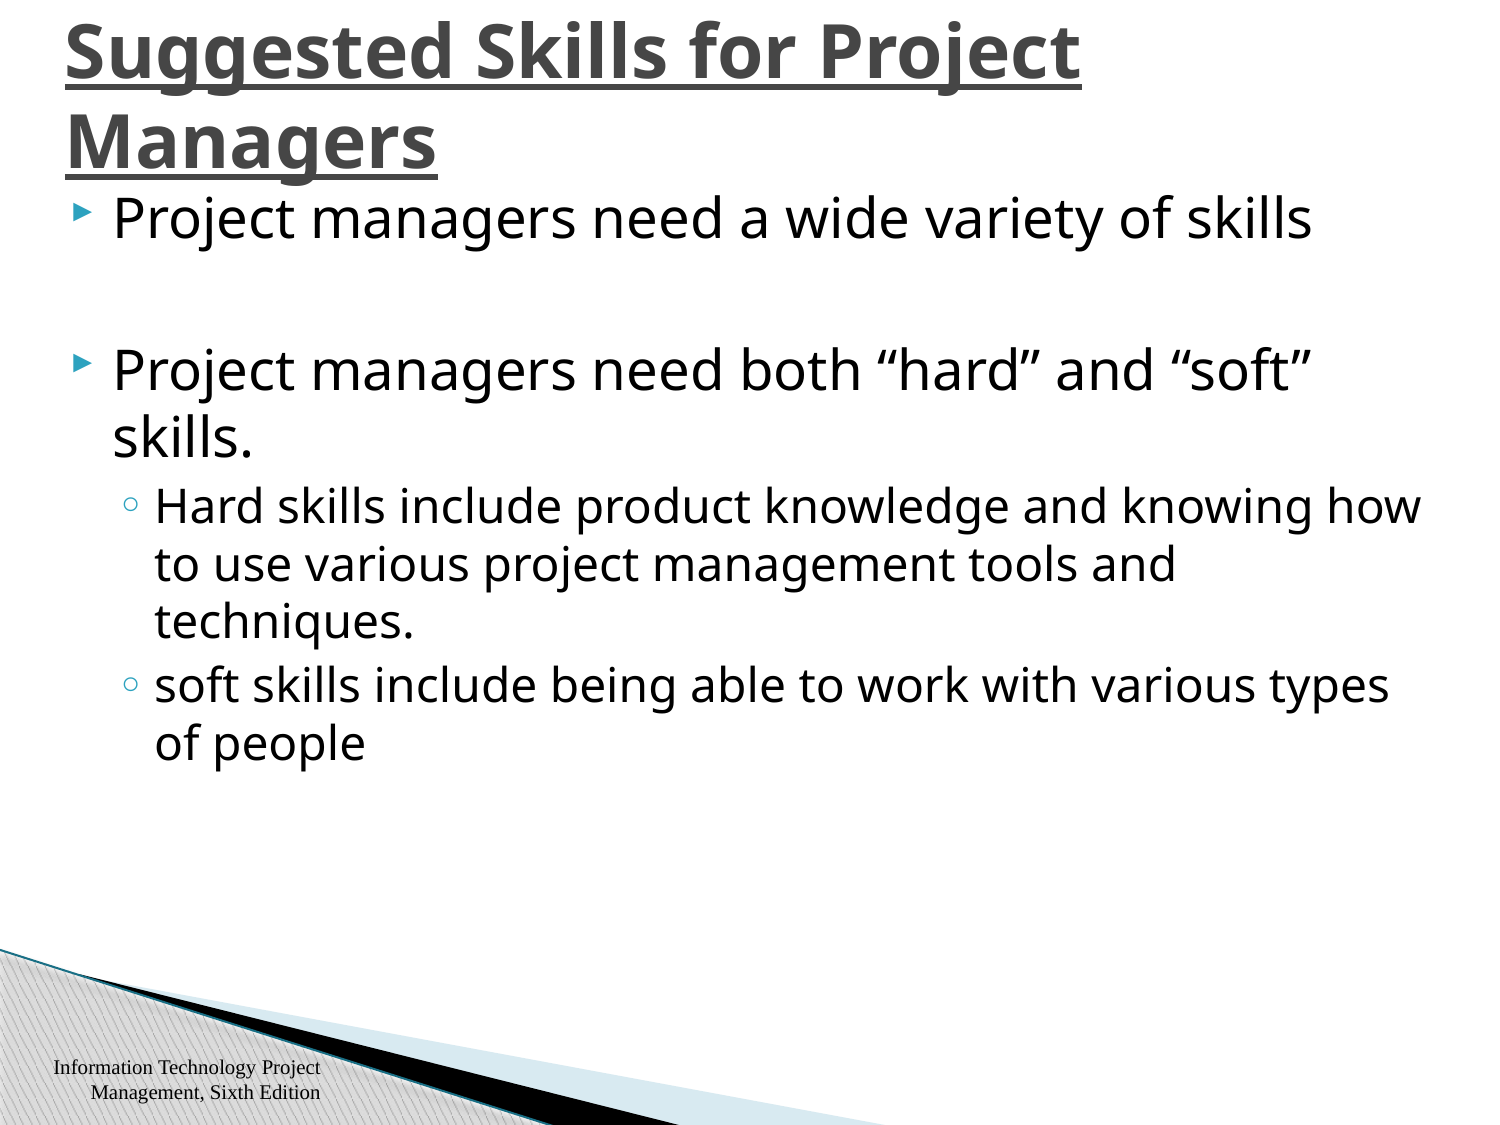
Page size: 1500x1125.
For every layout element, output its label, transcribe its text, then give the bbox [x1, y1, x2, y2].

footer Information Technology Project Management, Sixth Edition [0, 1051, 336, 1112]
list Project managers need a wide variety of skills Project managers need both “hard” and “soft” skills. Hard skills include product knowledge and knowing how to use various project management tools and techniques. soft skills include being able to work with various types of people [37, 174, 1463, 1088]
title Suggested Skills for Project Managers [50, 0, 1463, 188]
